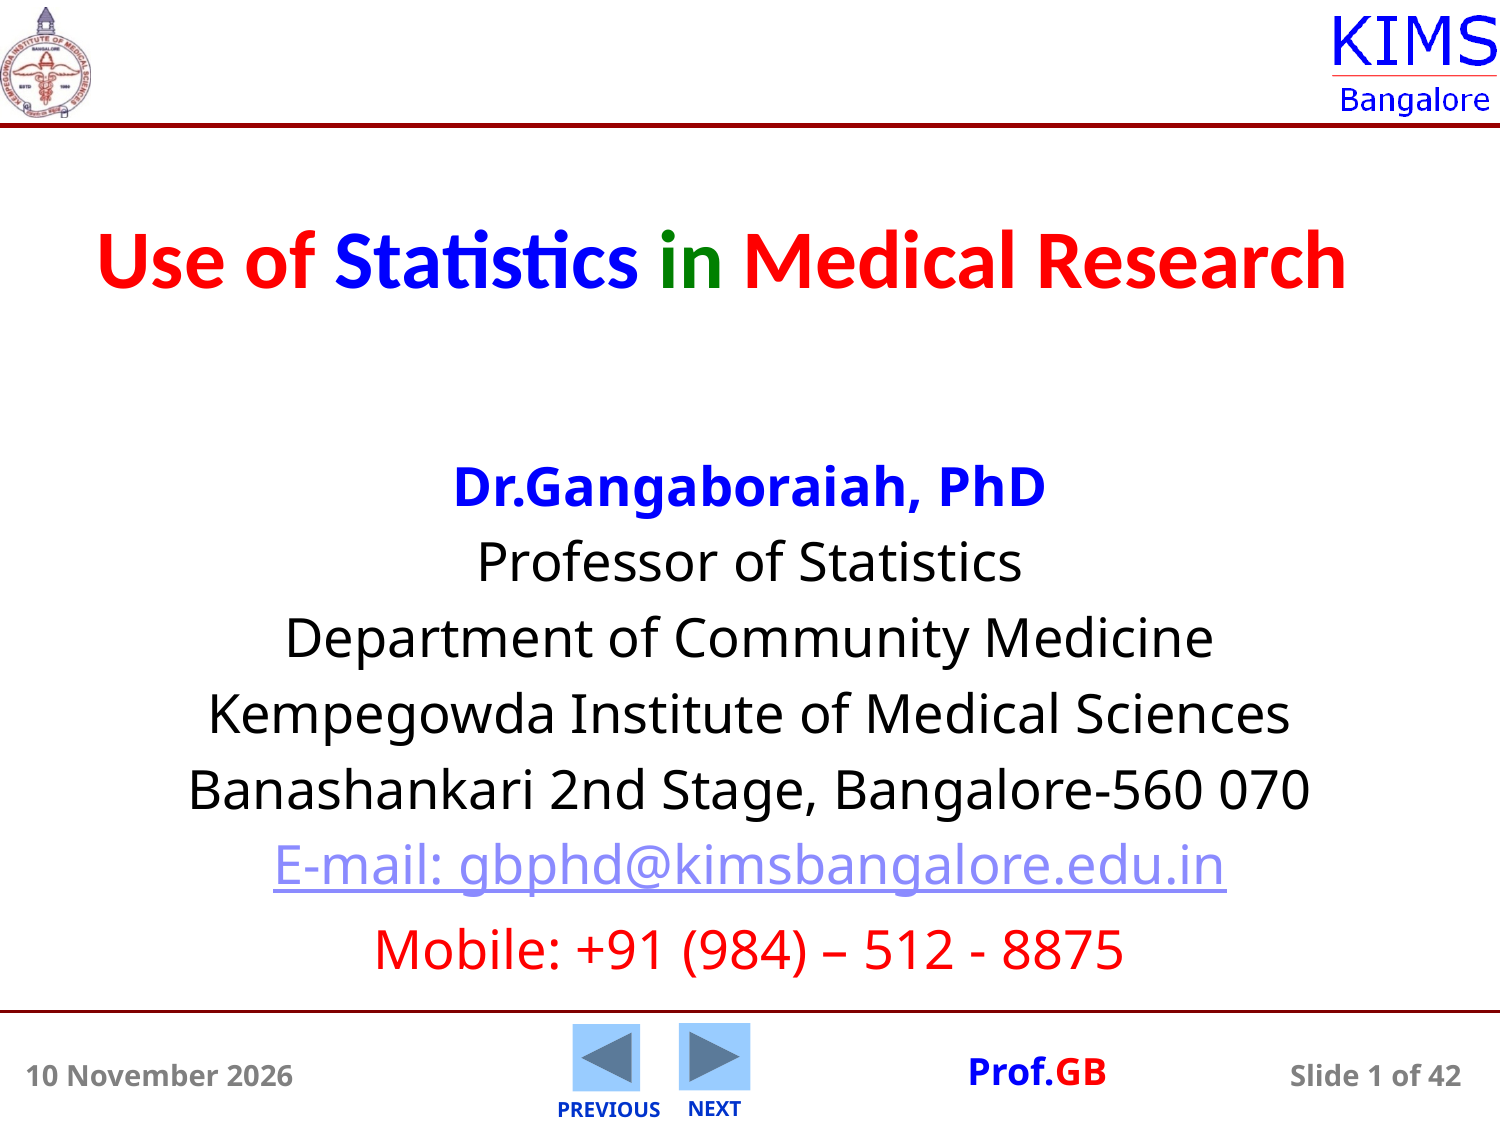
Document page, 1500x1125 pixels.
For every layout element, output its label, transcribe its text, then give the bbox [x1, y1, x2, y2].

picture [1330, 12, 1500, 118]
subtitle Dr.Gangaboraiah, PhD Professor of Statistics Department of Community Medicine Kempegowda Institute of Medical Sciences Banashankari 2nd Stage, Bangalore-560 070 E-mail: gbphd@kimsbangalore.edu.in Mobile: +91 (984) – 512 - 8875 [53, 444, 1447, 988]
picture [0, 7, 91, 118]
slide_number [10, 1051, 396, 1103]
title Use of Statistics in Medical Research [53, 160, 1412, 350]
